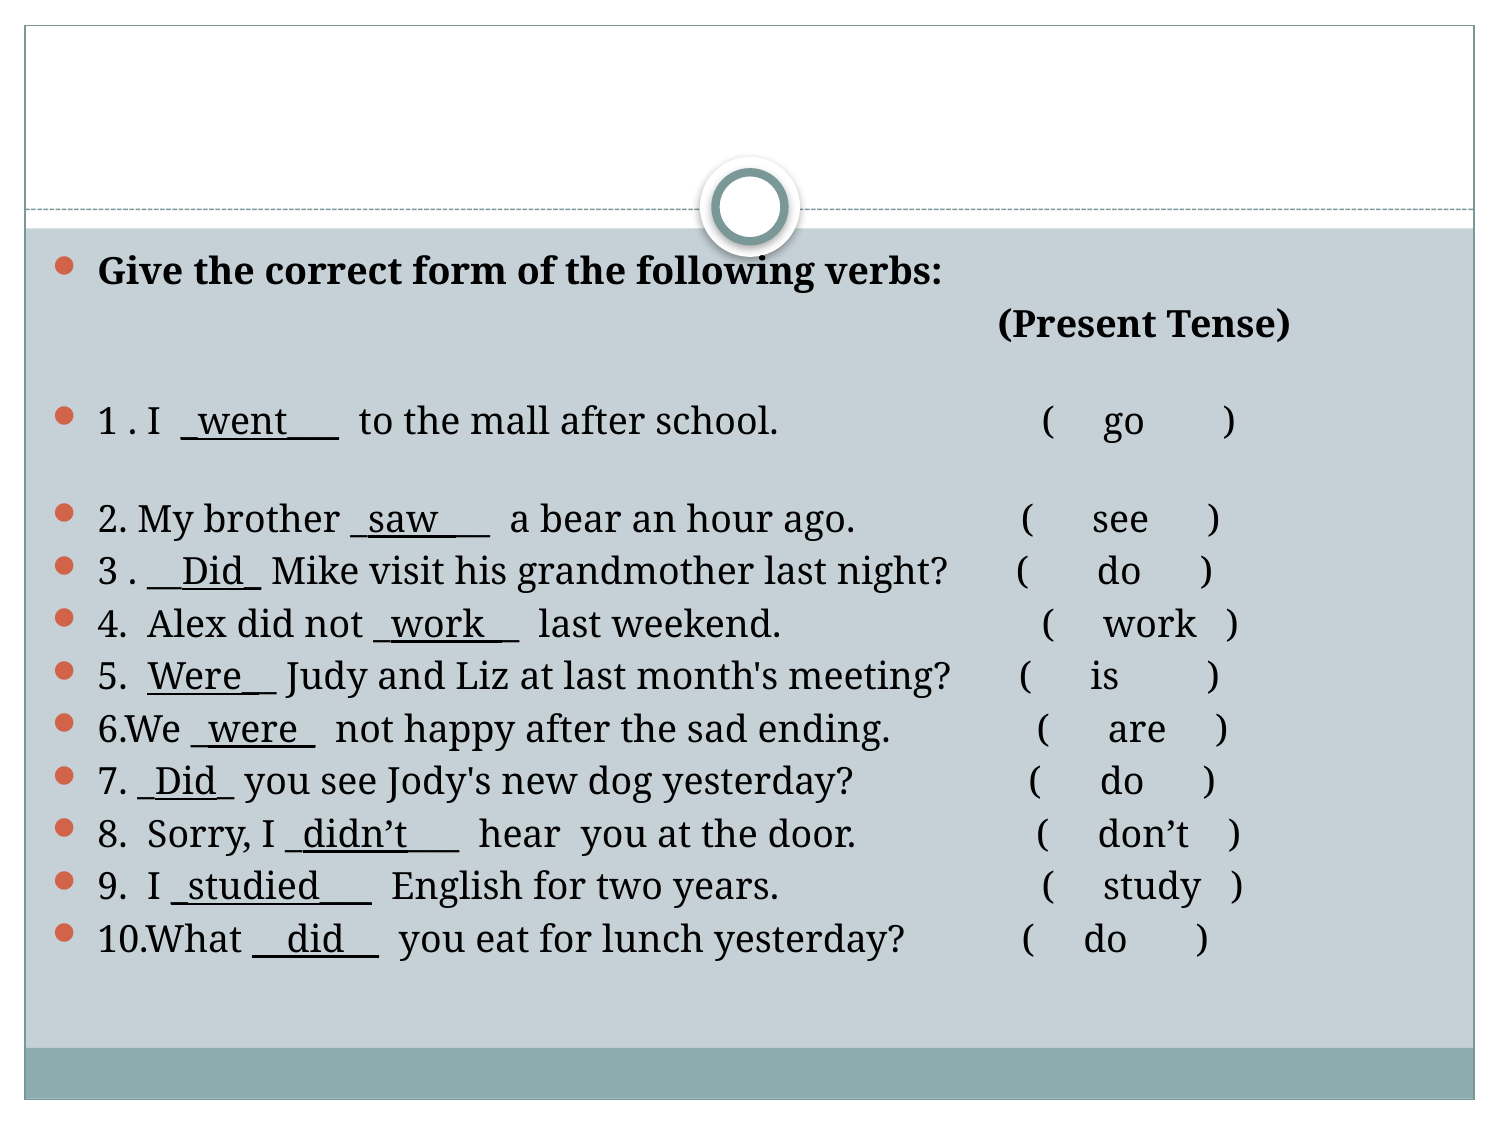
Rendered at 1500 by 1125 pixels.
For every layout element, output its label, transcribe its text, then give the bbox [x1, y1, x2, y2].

list Give the correct form of the following verbs: (Present Tense) 1 . I _went___ to the mall after school. ( go ) 2. My brother _saw___ a bear an hour ago. ( see ) 3 . __Did_ Mike visit his grandmother last night? ( do ) 4. Alex did not _work__ last weekend. ( work ) 5. Were__ Judy and Liz at last month's meeting? ( is ) 6.We _were_ not happy after the sad ending. ( are ) 7. _Did_ you see Jody's new dog yesterday? ( do ) 8. Sorry, I _didn’t___ hear you at the door. ( don’t ) 9. I _studied___ English for two years. ( study ) 10.What __did__ you eat for lunch yesterday? ( do ) [37, 187, 1420, 988]
